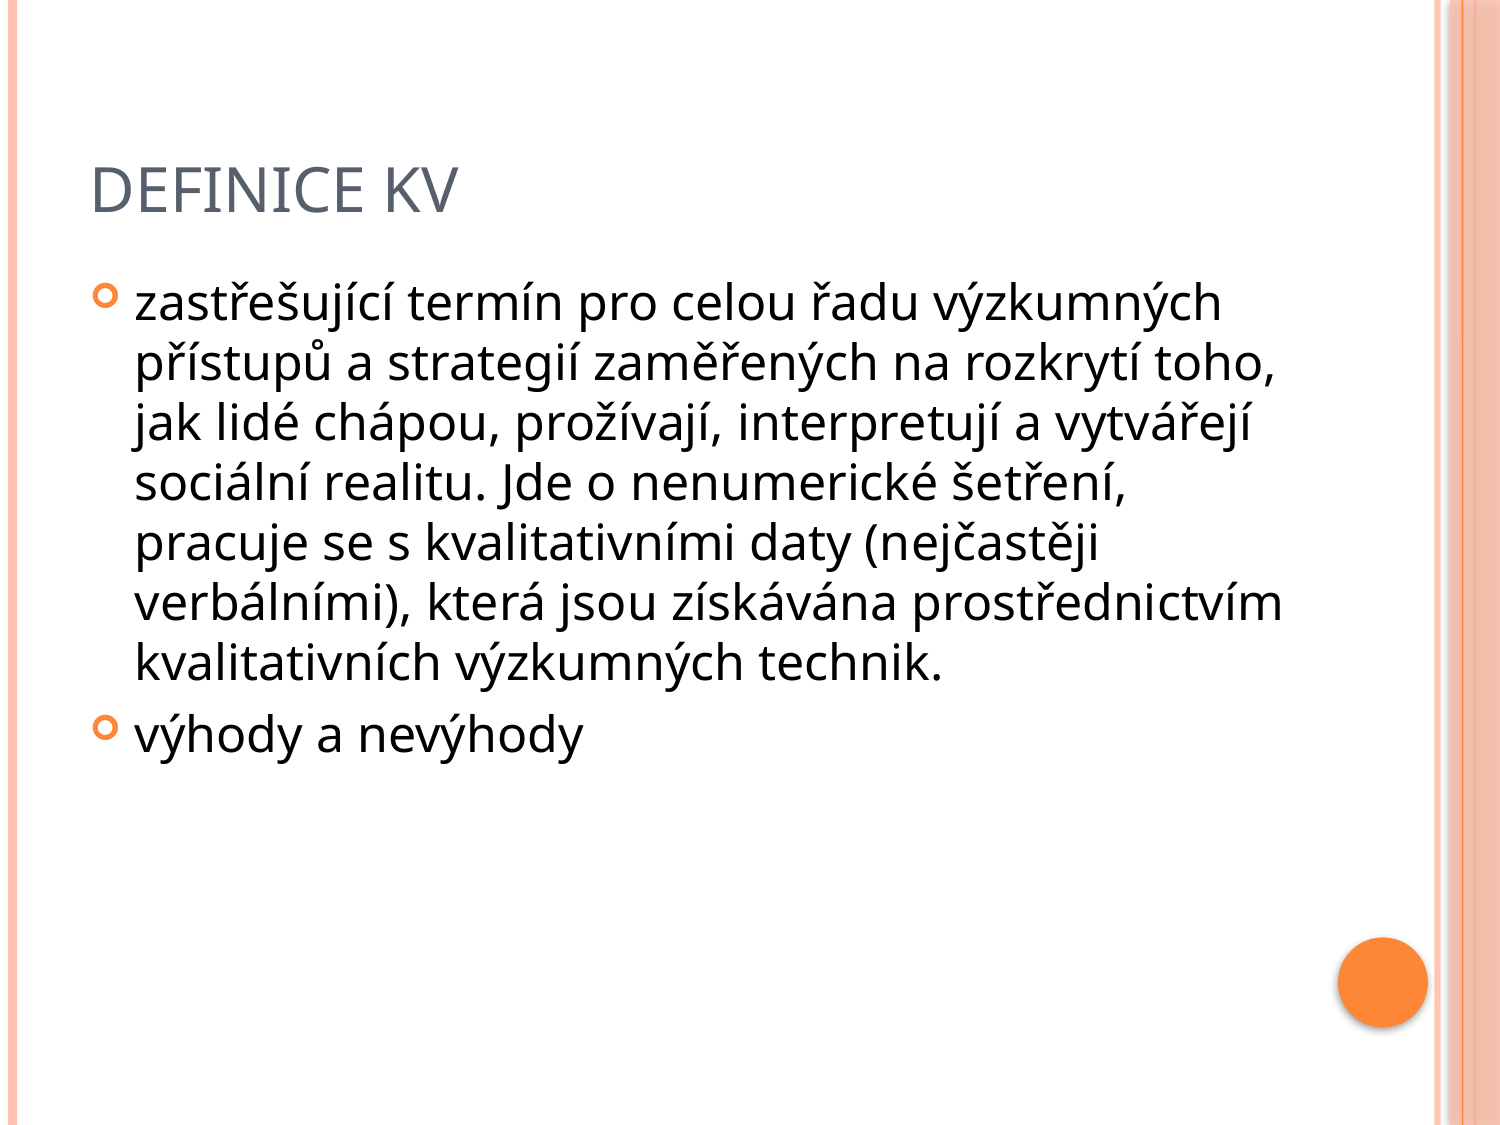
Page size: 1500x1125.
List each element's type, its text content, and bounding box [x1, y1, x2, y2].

title Definice KV [75, 45, 1300, 233]
list zastřešující termín pro celou řadu výzkumných přístupů a strategií zaměřených na rozkrytí toho, jak lidé chápou, prožívají, interpretují a vytvářejí sociální realitu. Jde o nenumerické šetření, pracuje se s kvalitativními daty (nejčastěji verbálními), která jsou získávána prostřednictvím kvalitativních výzkumných technik. výhody a nevýhody [75, 262, 1300, 1062]
